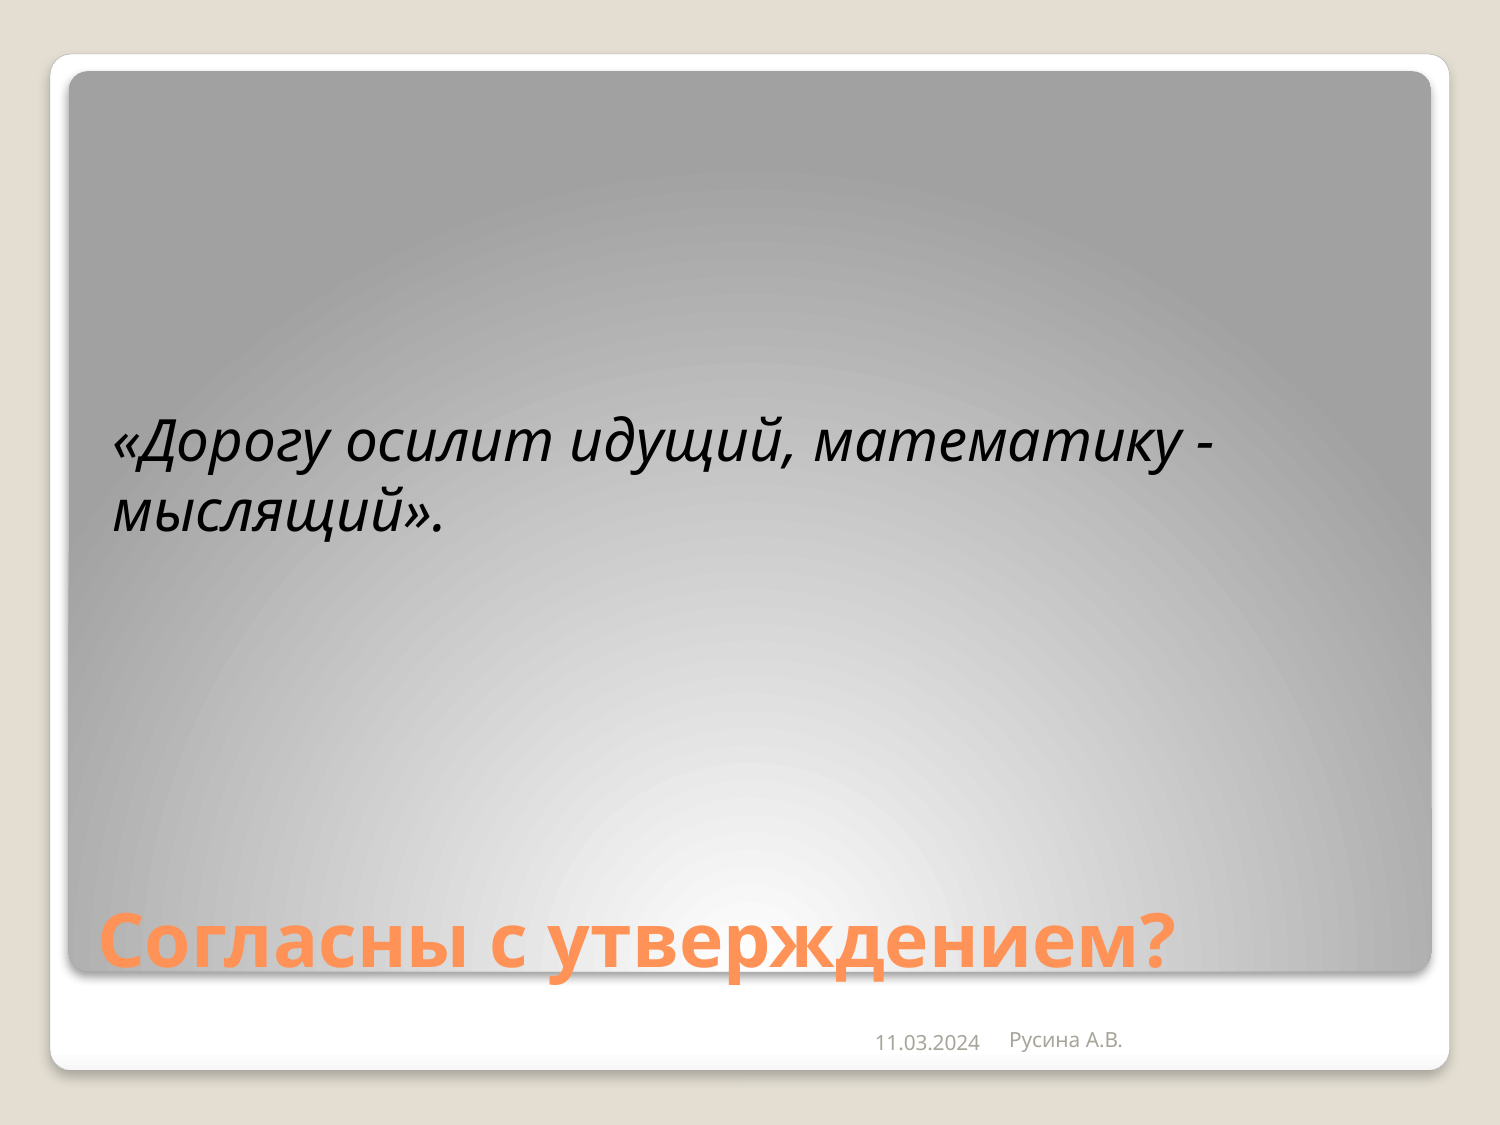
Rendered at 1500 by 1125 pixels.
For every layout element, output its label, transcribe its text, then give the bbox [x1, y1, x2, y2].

title Согласны с утверждением? [82, 817, 1425, 990]
footer Русина А.В. [994, 1002, 1370, 1063]
list «Дорогу осилит идущий, математику - мыслящий». [82, 86, 1425, 774]
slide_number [619, 1002, 994, 1063]
